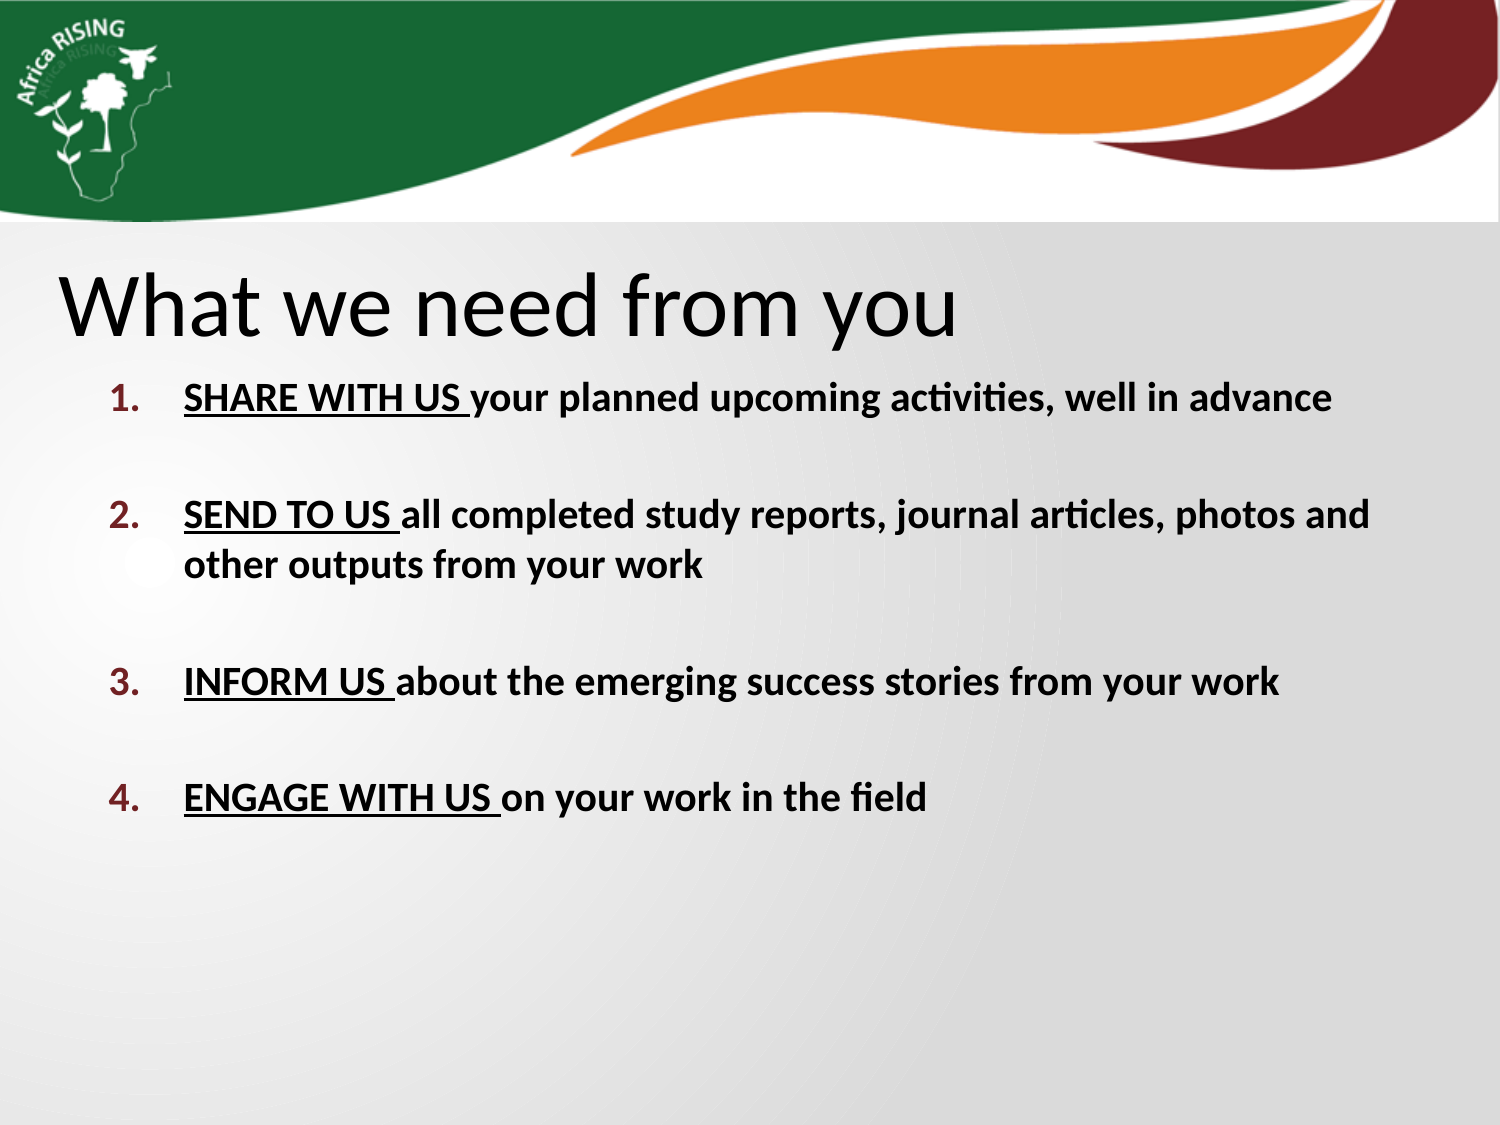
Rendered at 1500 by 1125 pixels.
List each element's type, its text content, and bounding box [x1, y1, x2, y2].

picture [0, 0, 1499, 222]
list What we need from you [24, 237, 1300, 375]
text_box SHARE WITH US your planned upcoming activities, well in advance SEND TO US all completed study reports, journal articles, photos and other outputs from your work INFORM US about the emerging success stories from your work ENGAGE WITH US on your work in the field [75, 362, 1450, 1025]
